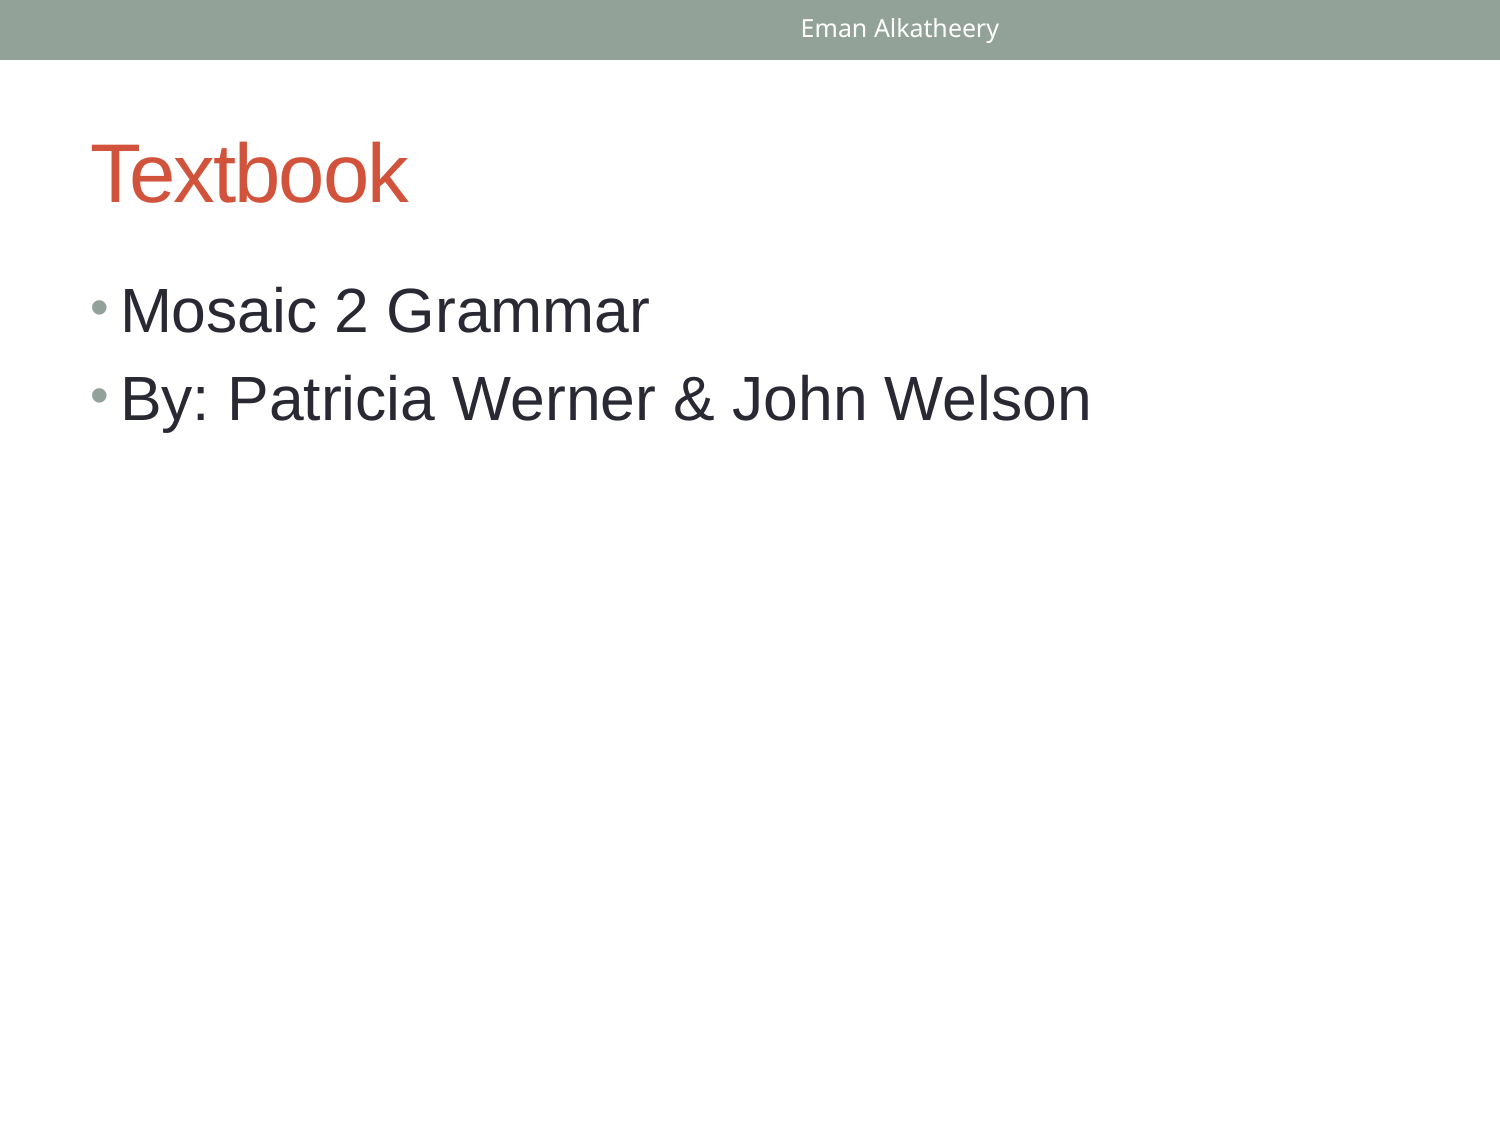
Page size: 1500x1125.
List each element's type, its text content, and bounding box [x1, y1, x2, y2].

title Textbook [75, 87, 1425, 250]
list Mosaic 2 Grammar By: Patricia Werner & John Welson [75, 262, 1425, 1063]
footer Eman Alkatheery [562, 3, 1238, 57]
